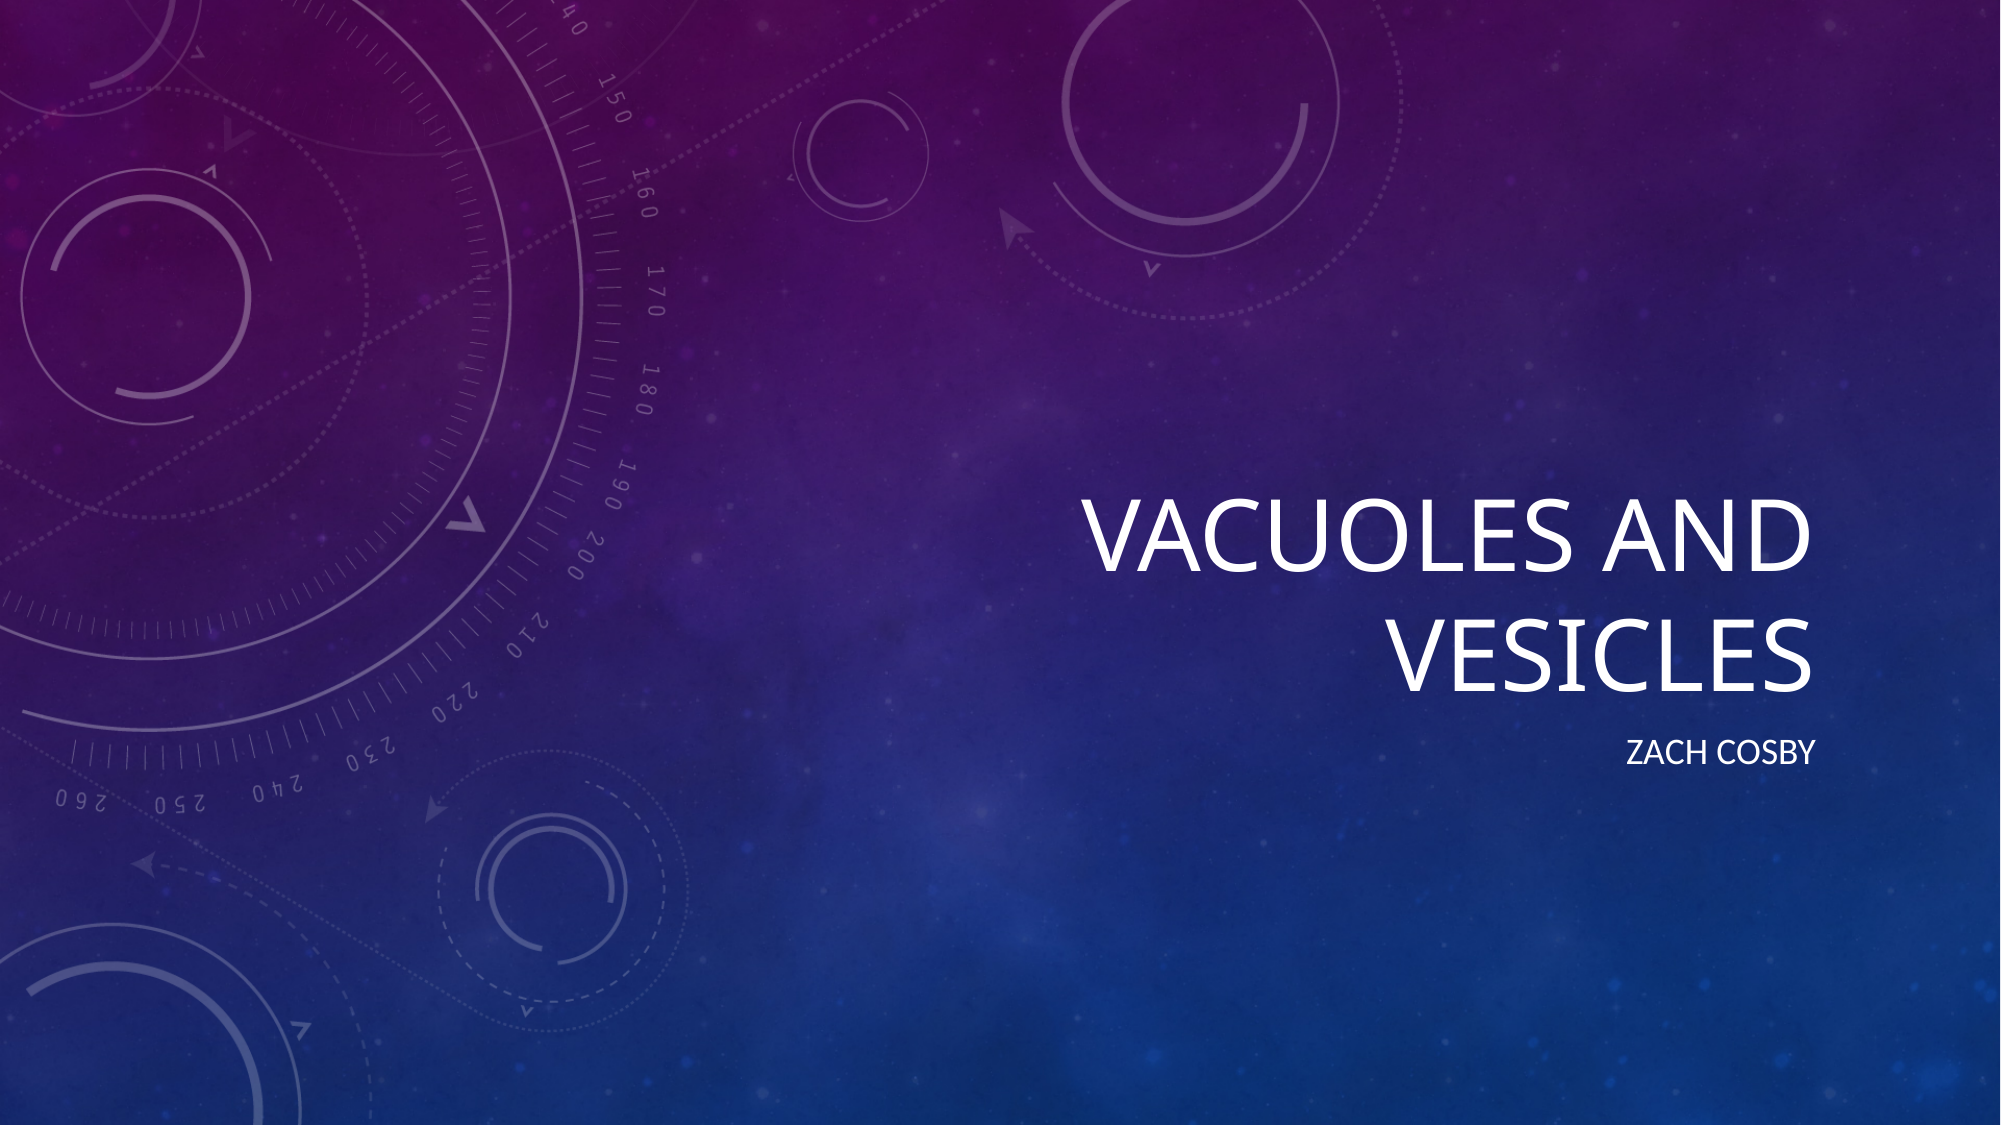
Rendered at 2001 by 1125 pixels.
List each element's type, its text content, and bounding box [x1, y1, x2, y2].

subtitle Zach Cosby [650, 719, 1831, 950]
picture [0, 0, 2001, 1125]
title Vacuoles and vesicles [650, 322, 1831, 719]
